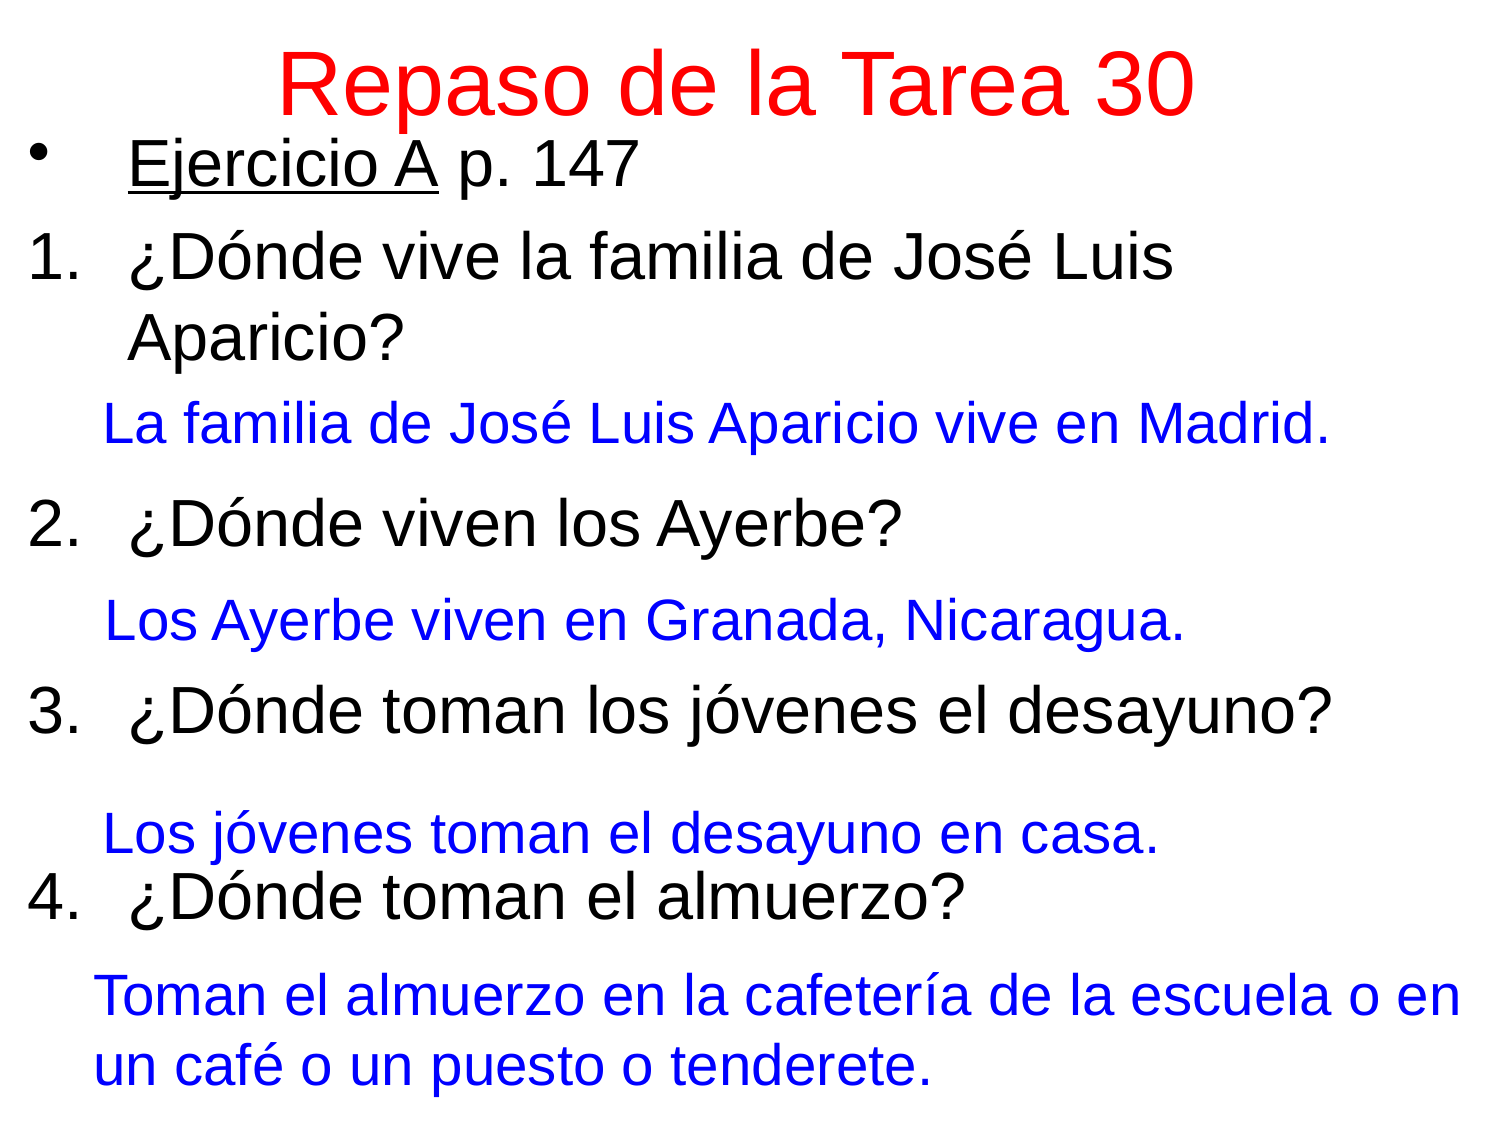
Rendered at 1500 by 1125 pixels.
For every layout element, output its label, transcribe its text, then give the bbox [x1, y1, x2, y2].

title Repaso de la Tarea 30 [62, 0, 1413, 112]
text_box Los Ayerbe viven en Granada, Nicaragua. [89, 575, 1204, 660]
text_box La familia de José Luis Aparicio vive en Madrid. [87, 377, 1348, 463]
text_box Los jóvenes toman el desayuno en casa. [87, 787, 1177, 873]
list Ejercicio A p. 147 ¿Dónde vive la familia de José Luis Aparicio? ¿Dónde viven los Ayerbe? ¿Dónde toman los jóvenes el desayuno? ¿Dónde toman el almuerzo? [12, 112, 1475, 968]
text_box Toman el almuerzo en la cafetería de la escuela o en un café o un puesto o tenderete. [78, 949, 1496, 1105]
